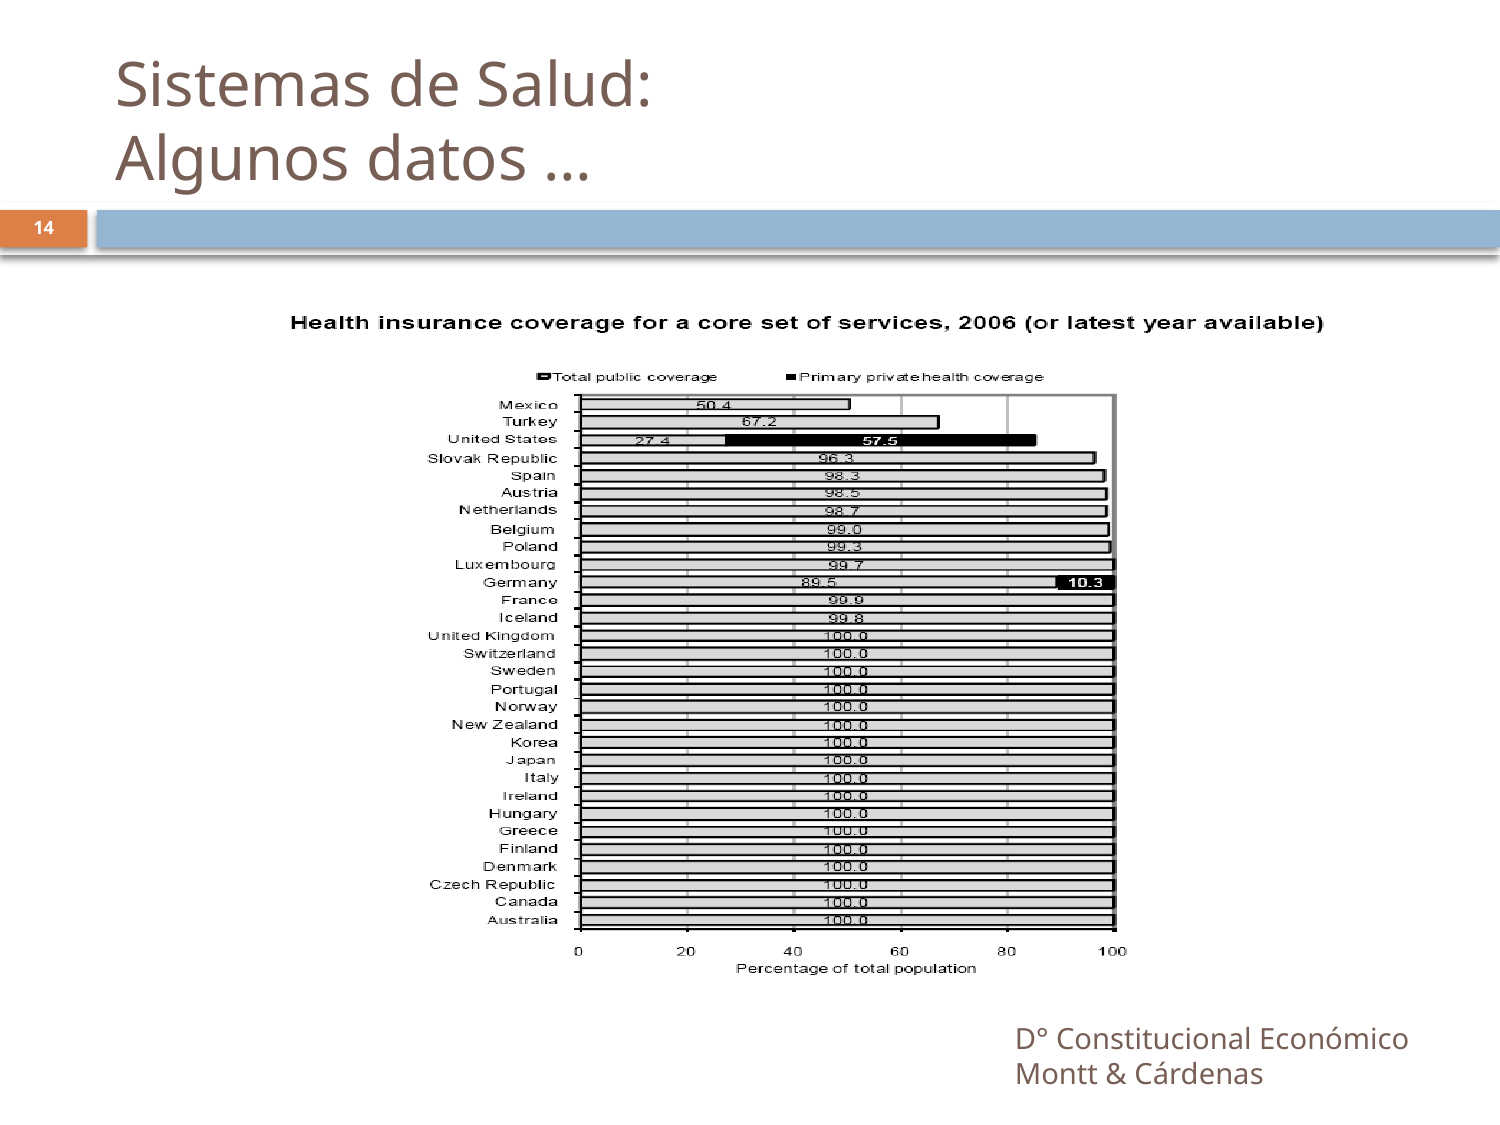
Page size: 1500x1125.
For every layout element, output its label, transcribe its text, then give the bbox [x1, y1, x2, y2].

slide_number 14 [0, 208, 88, 249]
slide_number D° Constitucional Económico Montt & Cárdenas [999, 1025, 1438, 1085]
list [287, 312, 1351, 988]
title Sistemas de Salud: Algunos datos … [100, 37, 1438, 200]
